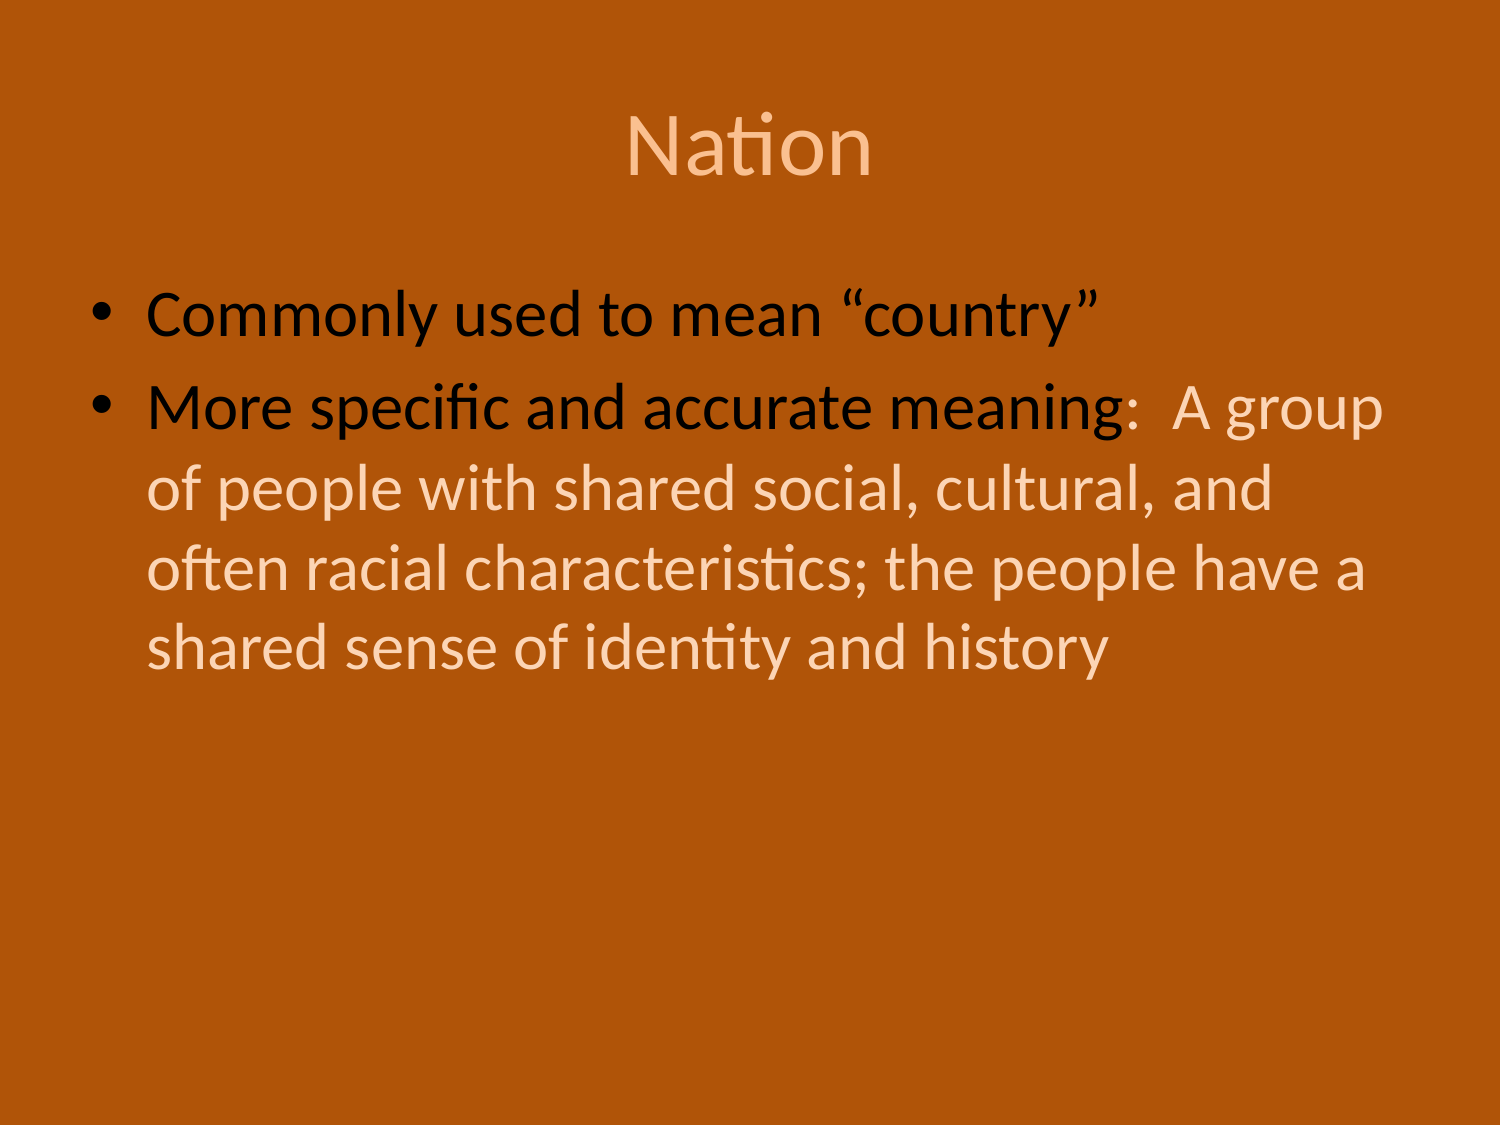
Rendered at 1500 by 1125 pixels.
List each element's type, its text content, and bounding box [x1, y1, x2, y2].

title Nation [75, 45, 1425, 233]
list Commonly used to mean “country” More specific and accurate meaning: A group of people with shared social, cultural, and often racial characteristics; the people have a shared sense of identity and history [75, 262, 1425, 1005]
